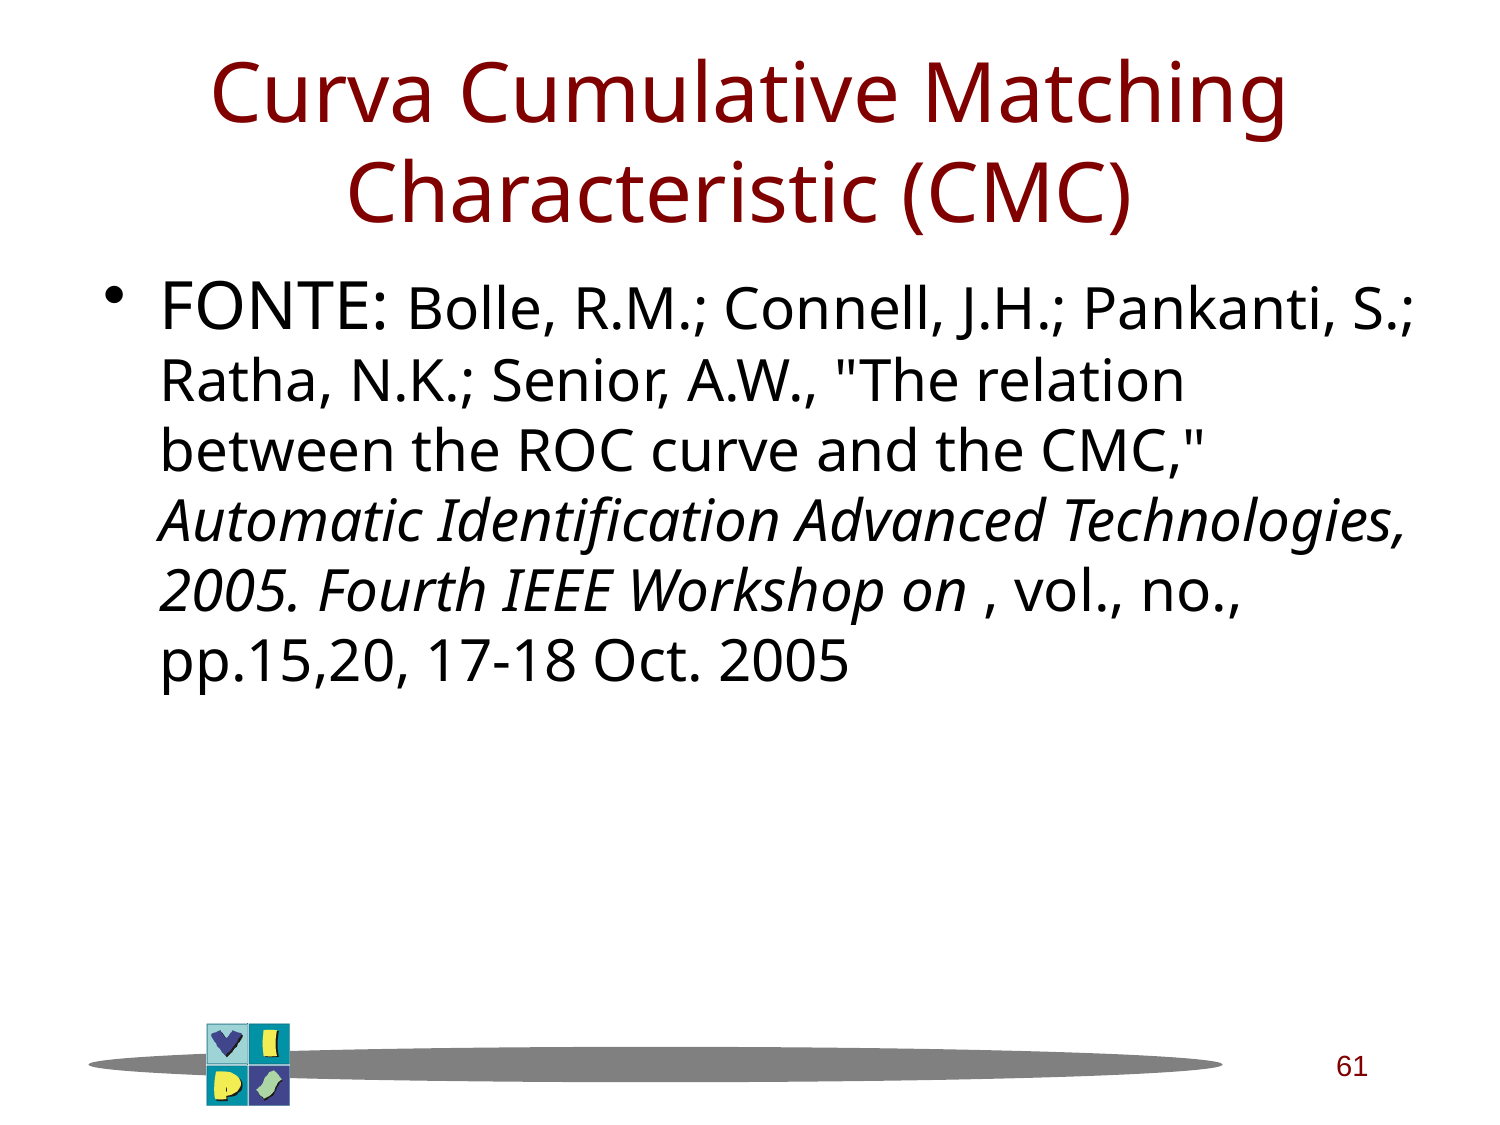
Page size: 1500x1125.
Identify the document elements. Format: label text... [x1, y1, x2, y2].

slide_number 61 [1033, 1039, 1384, 1118]
list FONTE: Bolle, R.M.; Connell, J.H.; Pankanti, S.; Ratha, N.K.; Senior, A.W., "The relation between the ROC curve and the CMC," Automatic Identification Advanced Technologies, 2005. Fourth IEEE Workshop on , vol., no., pp.15,20, 17-18 Oct. 2005 [88, 255, 1439, 998]
title Curva Cumulative Matching Characteristic (CMC) [75, 45, 1425, 233]
picture [206, 1023, 290, 1106]
